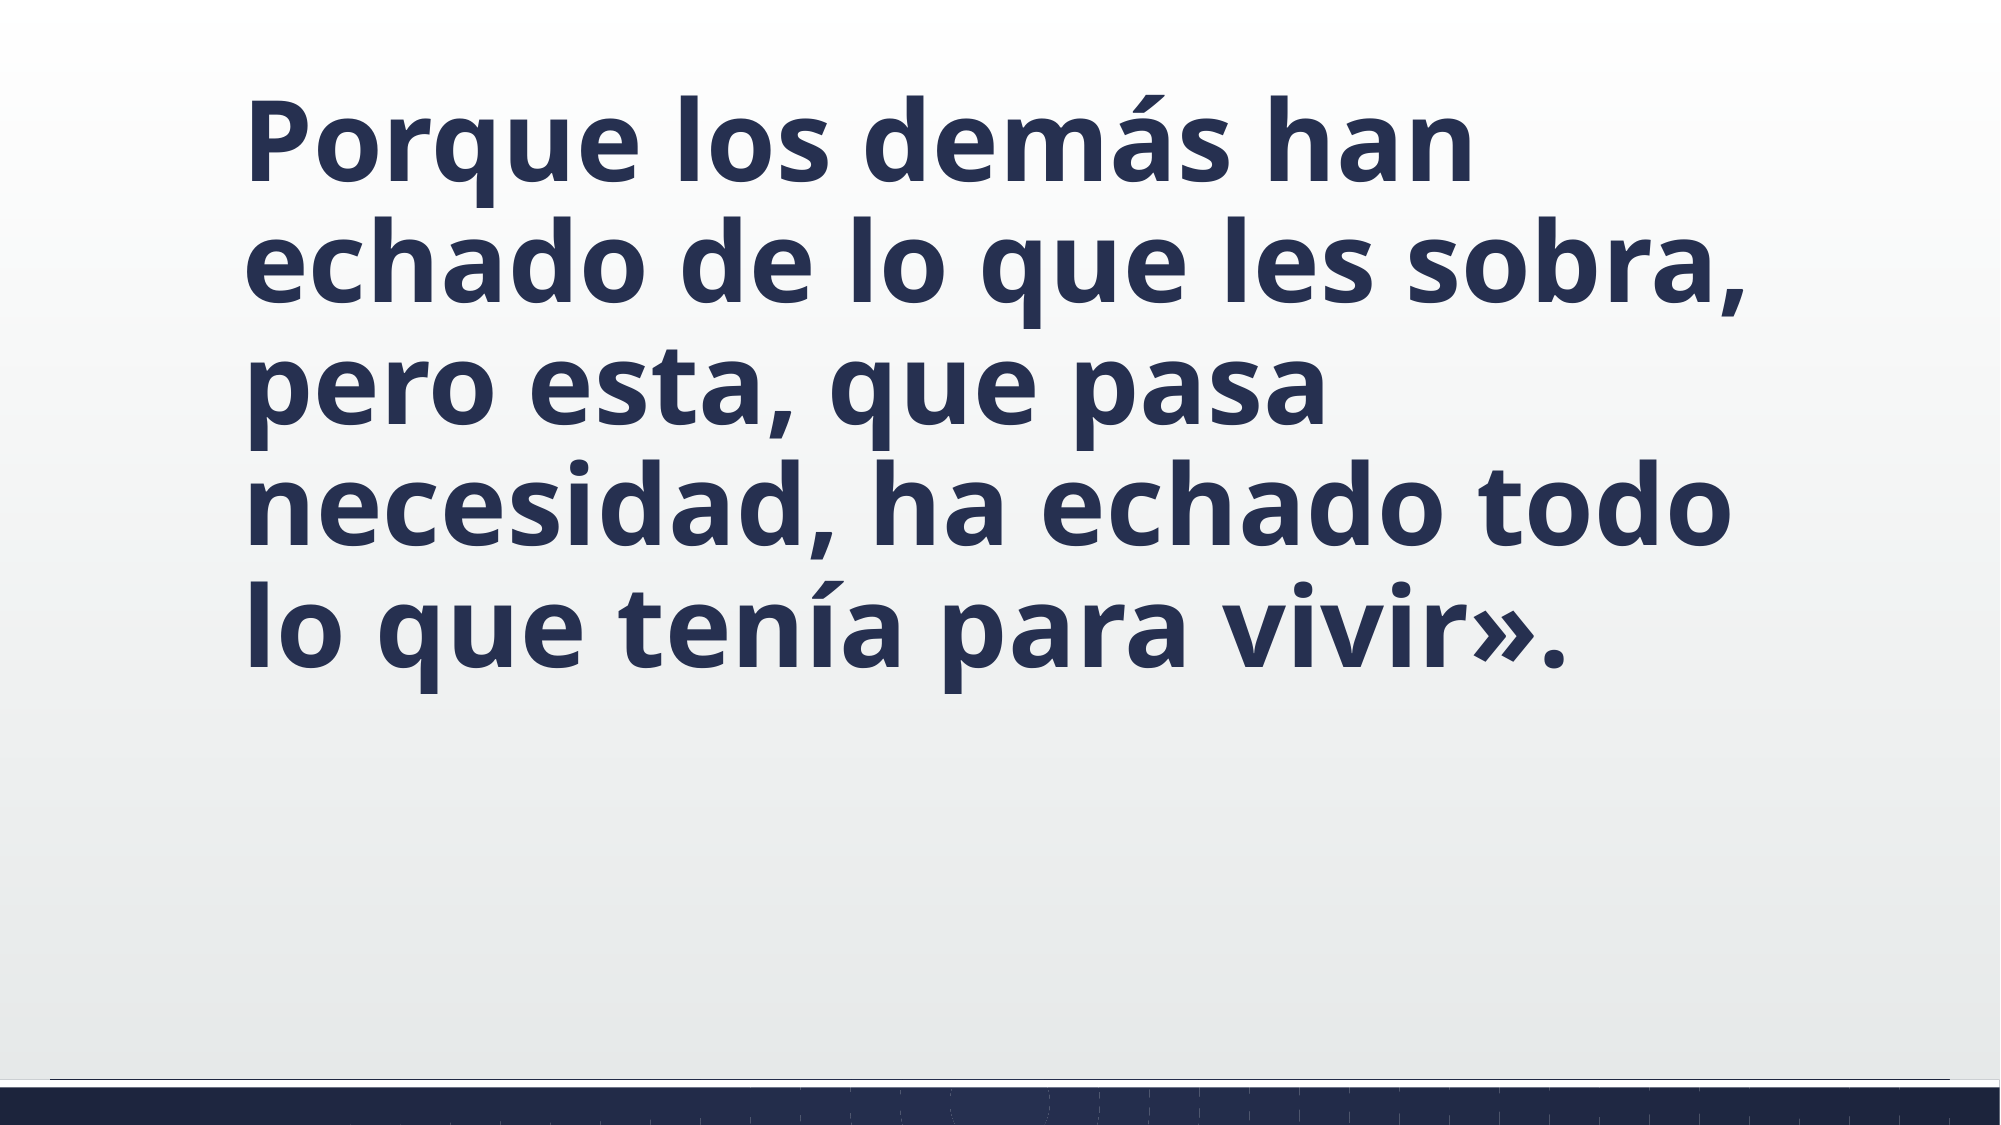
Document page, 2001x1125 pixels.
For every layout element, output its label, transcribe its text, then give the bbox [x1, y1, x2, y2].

list Porque los demás han echado de lo que les sobra, pero esta, que pasa necesidad, ha echado todo lo que tenía para vivir». [219, 76, 1780, 990]
